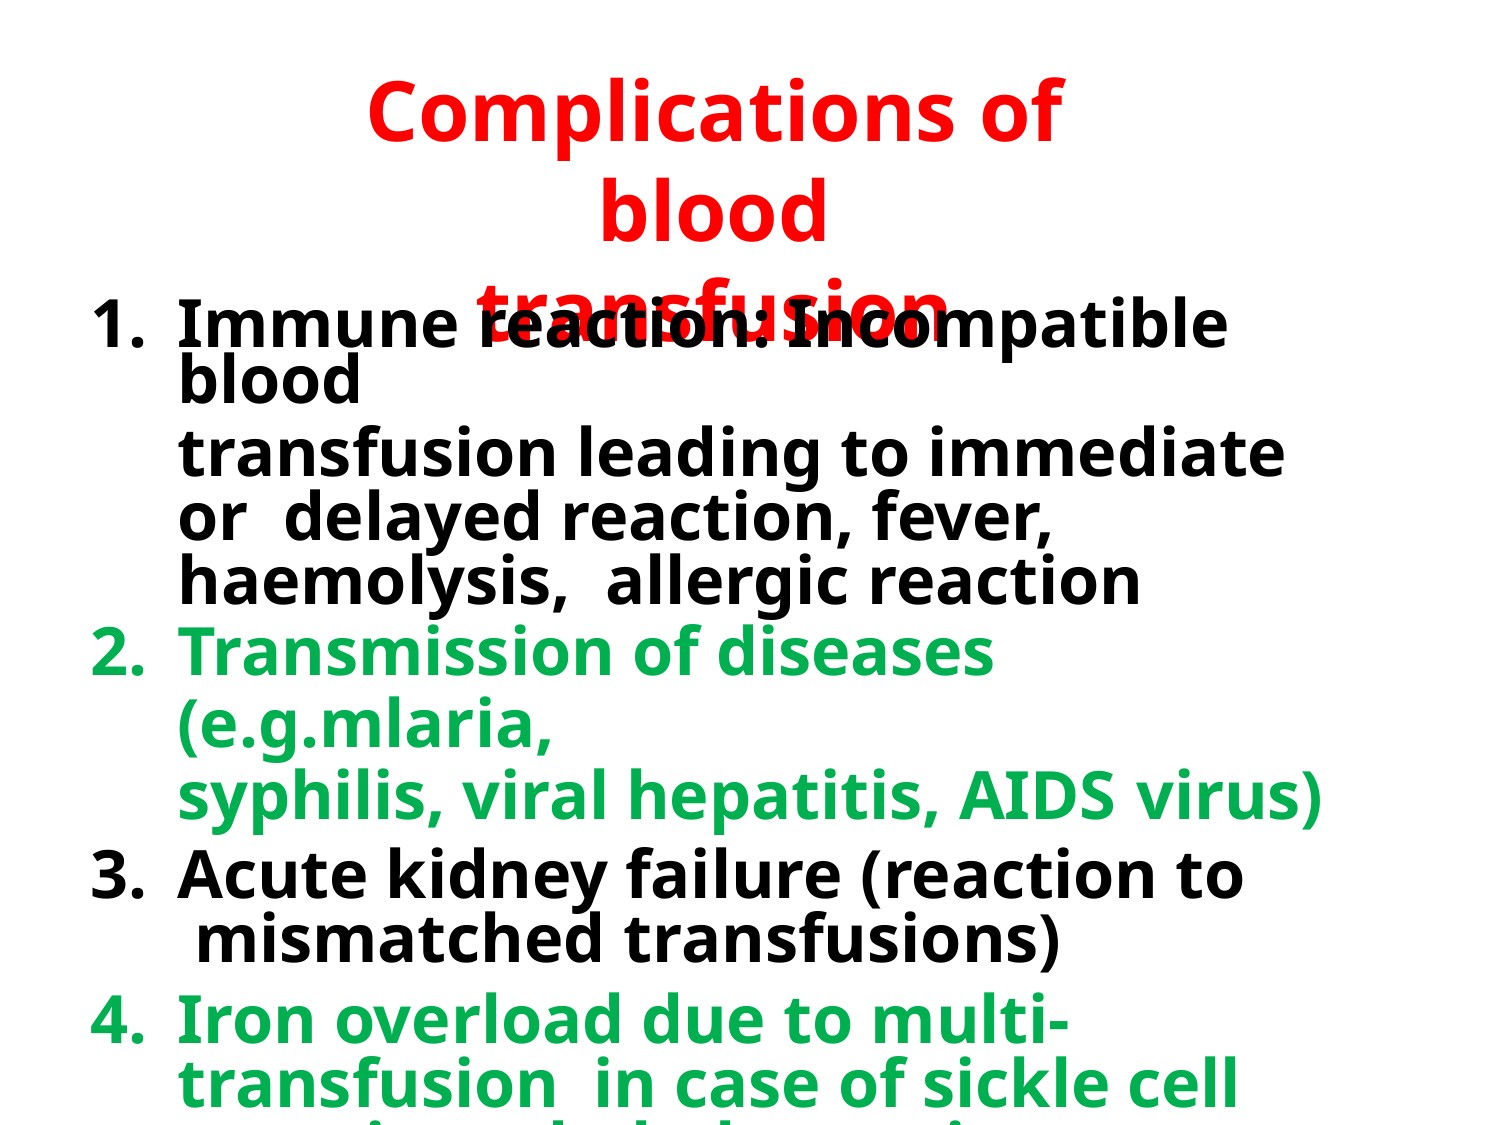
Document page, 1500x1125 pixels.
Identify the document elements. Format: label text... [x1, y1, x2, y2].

title Complications of blood transfusion [262, 58, 1166, 304]
text_box Immune reaction: Incompatible blood transfusion leading to immediate or delayed reaction, fever, haemolysis, allergic reaction Transmission of diseases (e.g.mlaria, syphilis, viral hepatitis, AIDS virus) Acute kidney failure (reaction to mismatched transfusions) Iron overload due to multi-transfusion in case of sickle cell anemia and thalassemia [87, 304, 1430, 1125]
